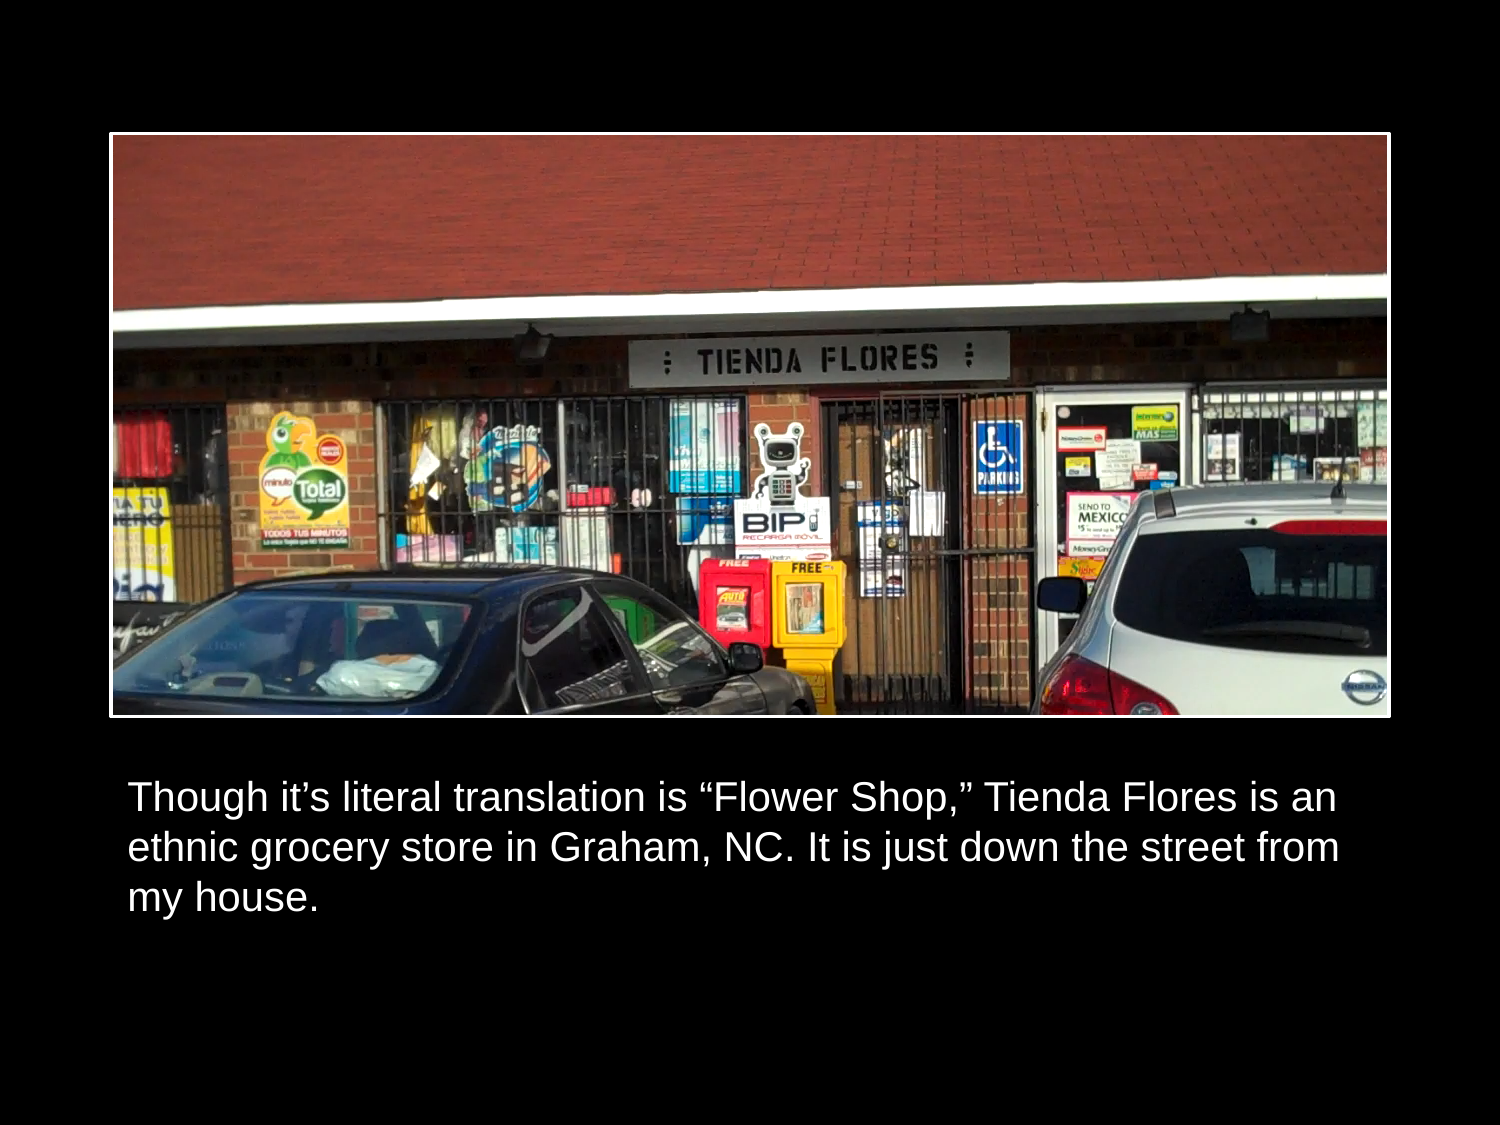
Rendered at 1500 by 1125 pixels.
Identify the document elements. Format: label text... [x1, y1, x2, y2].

text_box Though it’s literal translation is “Flower Shop,” Tienda Flores is an ethnic grocery store in Graham, NC. It is just down the street from my house. [112, 761, 1388, 977]
picture [112, 134, 1388, 716]
